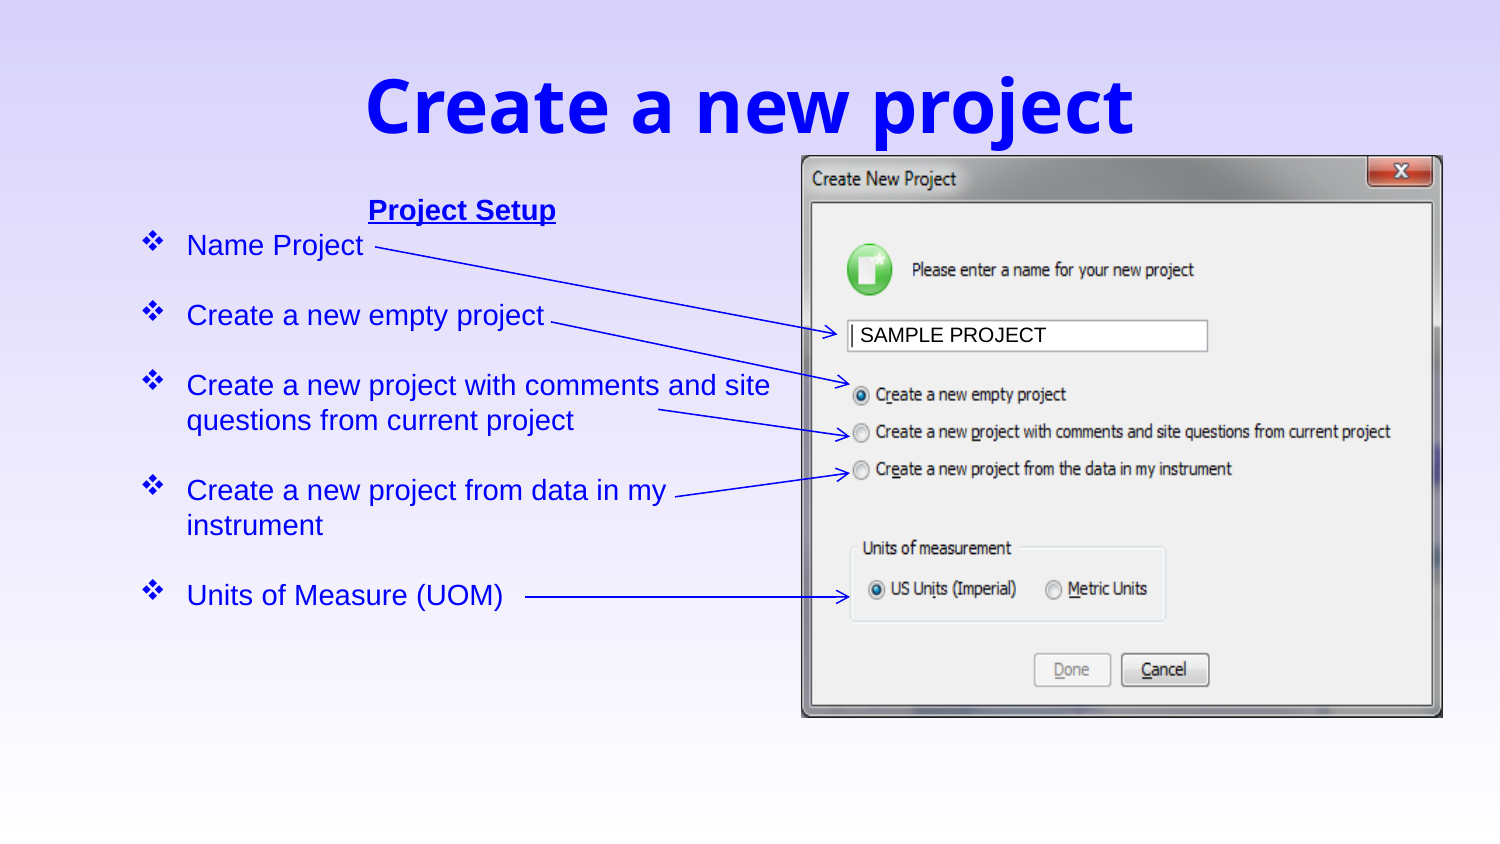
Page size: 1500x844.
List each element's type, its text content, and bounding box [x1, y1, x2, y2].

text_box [374, 246, 838, 335]
title Create a new project [75, 33, 1425, 175]
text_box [550, 321, 851, 385]
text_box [674, 472, 851, 497]
picture [801, 155, 1443, 719]
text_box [657, 409, 851, 437]
text_box Project Setup Name Project Create a new empty project Create a new project with comments and site questions from current project Create a new project from data in my instrument Units of Measure (UOM) [124, 184, 800, 829]
